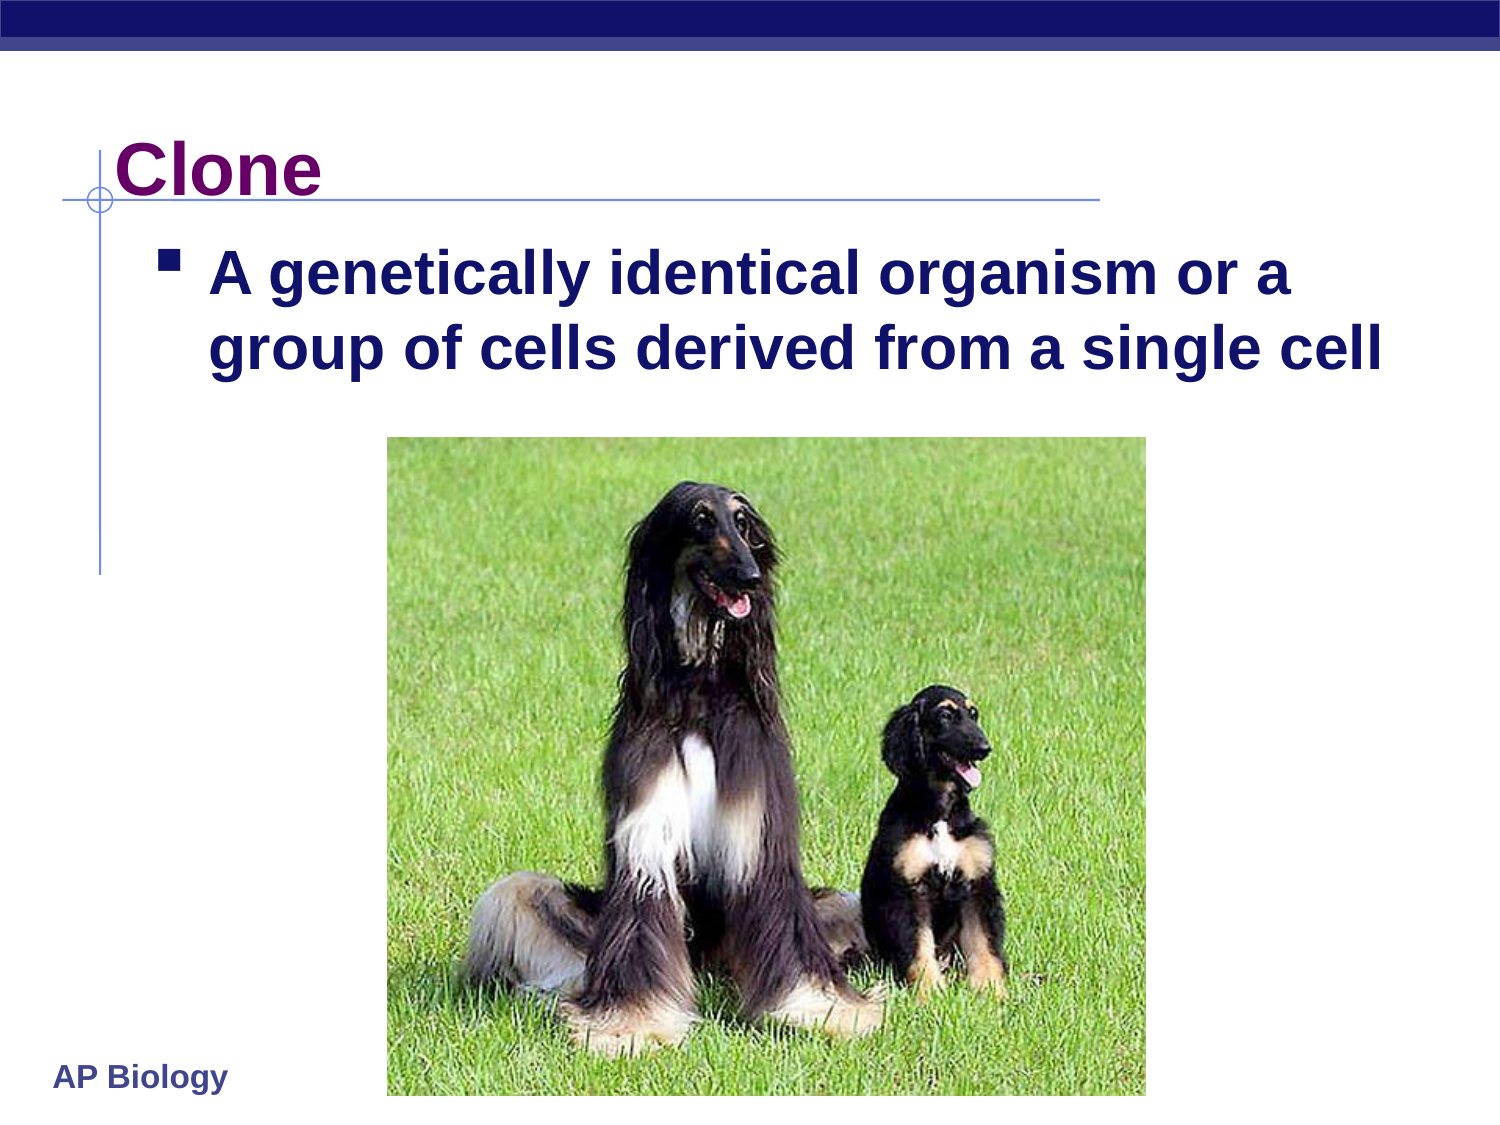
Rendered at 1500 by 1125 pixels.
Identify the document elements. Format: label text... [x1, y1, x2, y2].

list A genetically identical organism or a group of cells derived from a single cell [137, 224, 1413, 950]
title Clone [99, 112, 1375, 238]
picture [387, 437, 1146, 1096]
